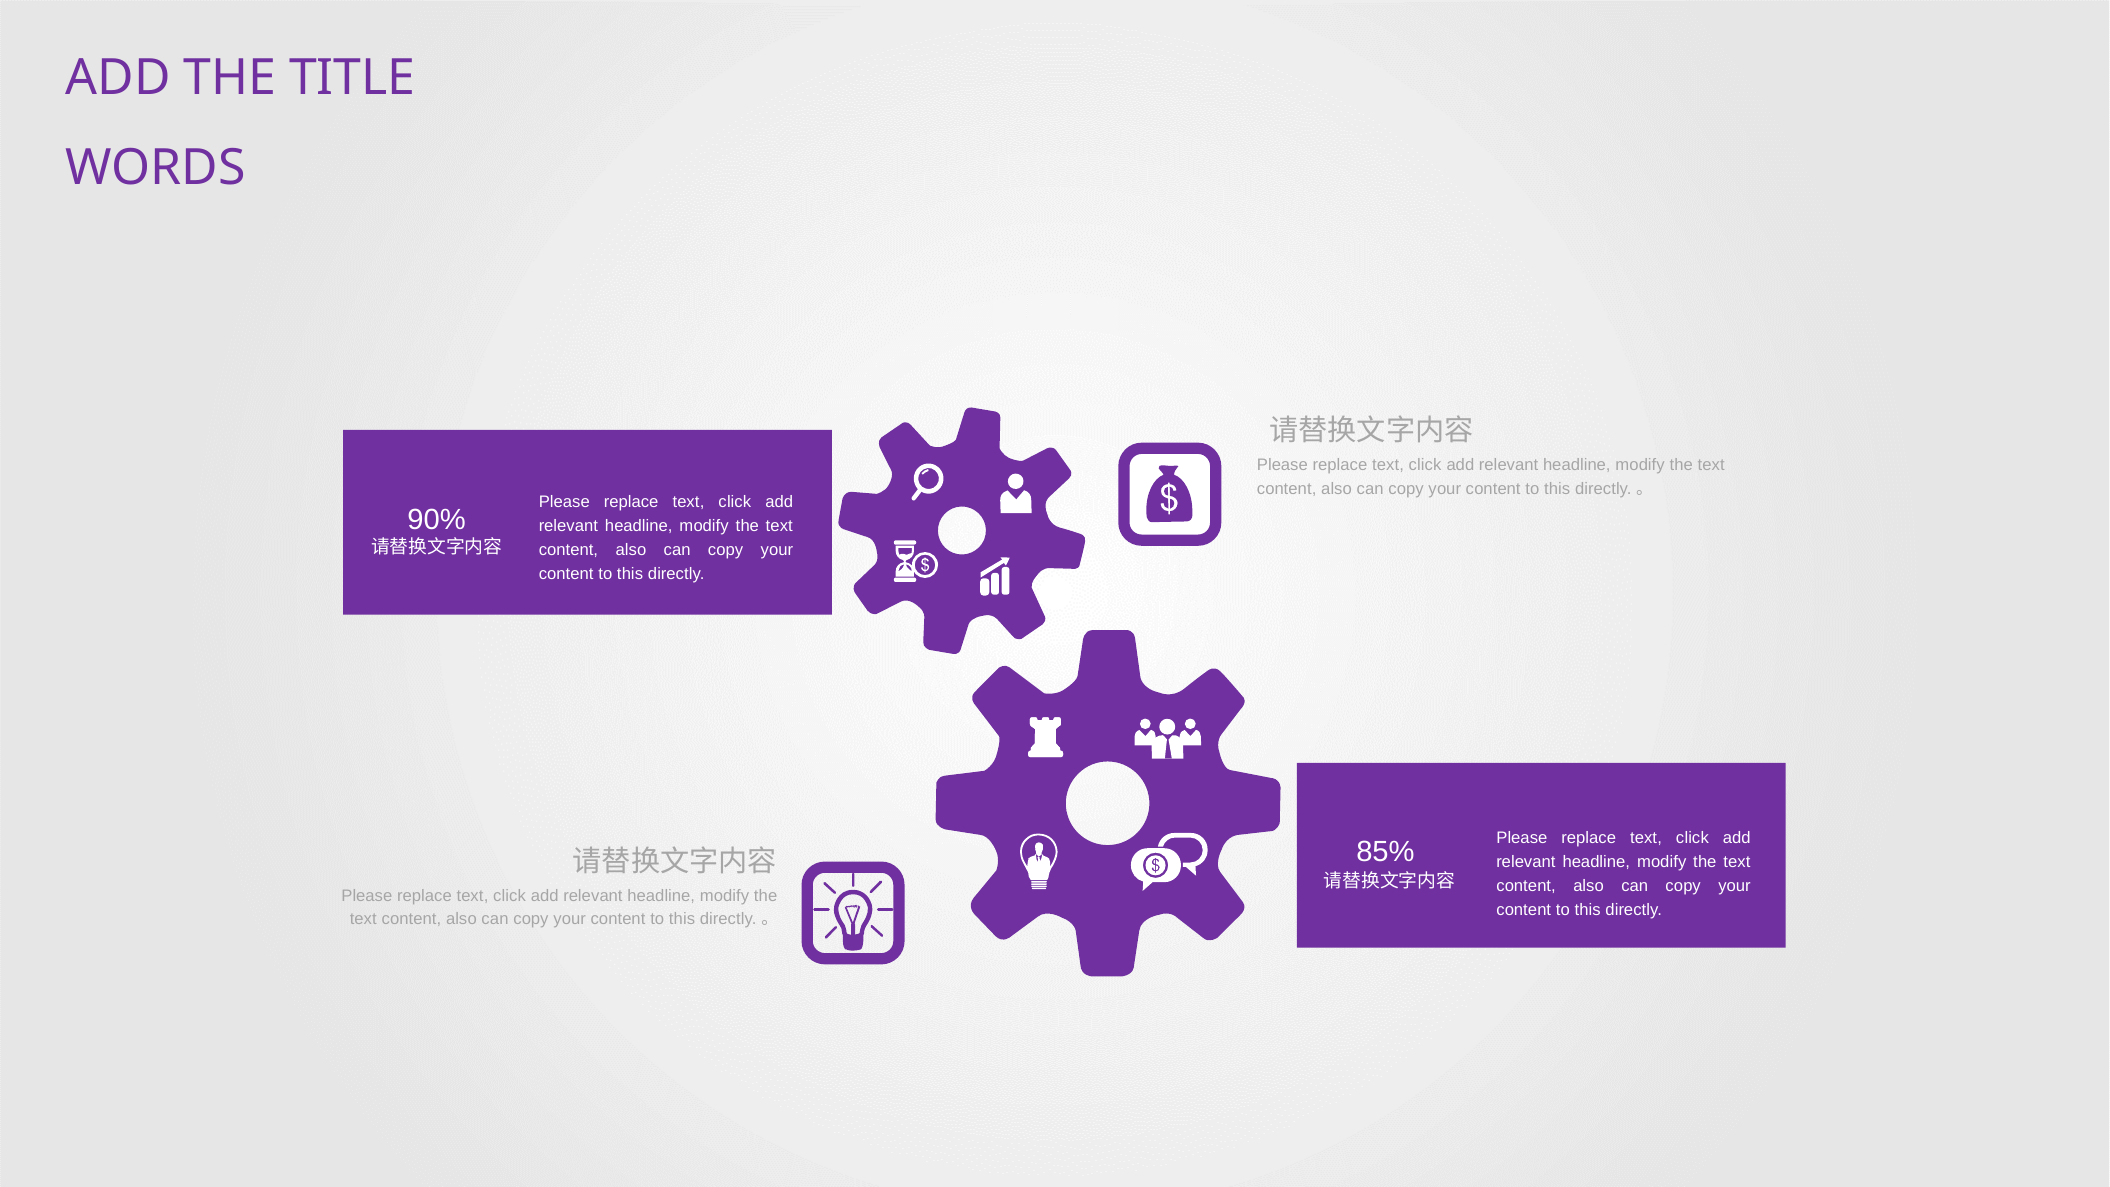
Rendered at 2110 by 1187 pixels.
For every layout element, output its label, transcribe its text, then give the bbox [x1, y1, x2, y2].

picture [0, 0, 2110, 1187]
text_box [343, 429, 832, 615]
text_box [807, 867, 899, 959]
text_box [309, 835, 778, 927]
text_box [935, 630, 1281, 977]
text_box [837, 406, 1086, 656]
text_box ADD THE TITLE WORDS [50, 7, 583, 202]
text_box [1256, 404, 1783, 497]
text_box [1296, 762, 1786, 948]
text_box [1123, 448, 1216, 541]
